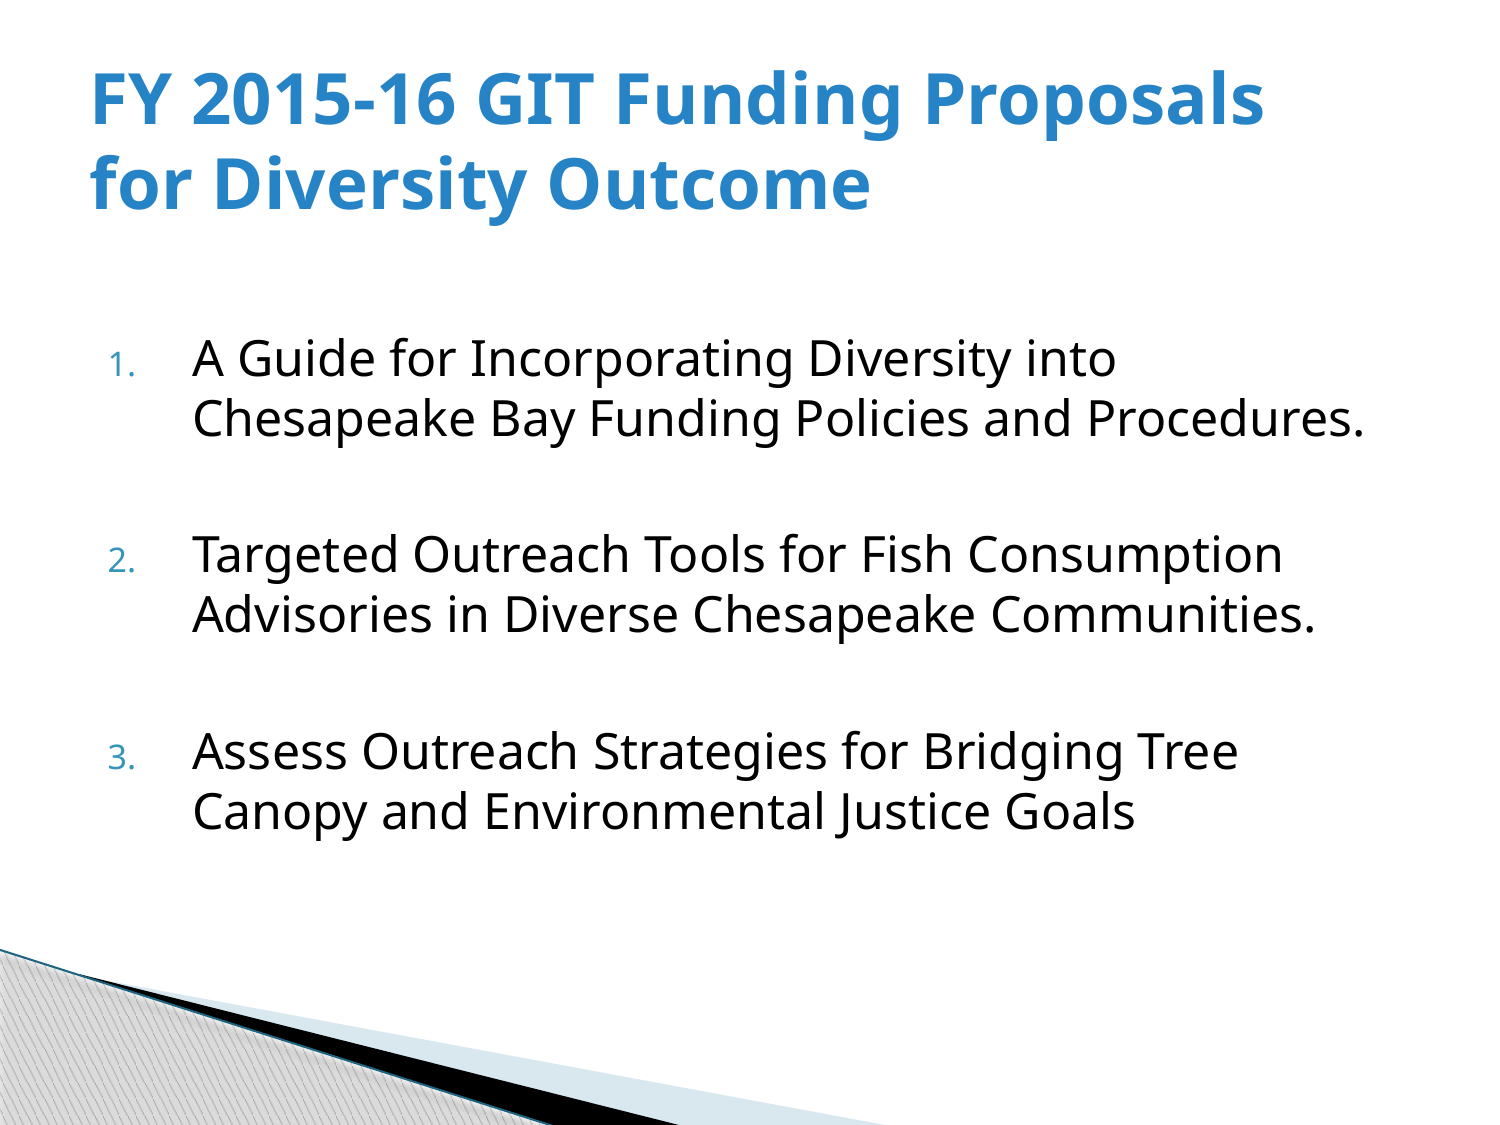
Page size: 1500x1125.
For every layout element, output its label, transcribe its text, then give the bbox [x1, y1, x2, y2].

title FY 2015-16 GIT Funding Proposals for Diversity Outcome [75, 45, 1425, 233]
list A Guide for Incorporating Diversity into Chesapeake Bay Funding Policies and Procedures. Targeted Outreach Tools for Fish Consumption Advisories in Diverse Chesapeake Communities. Assess Outreach Strategies for Bridging Tree Canopy and Environmental Justice Goals [75, 243, 1425, 986]
